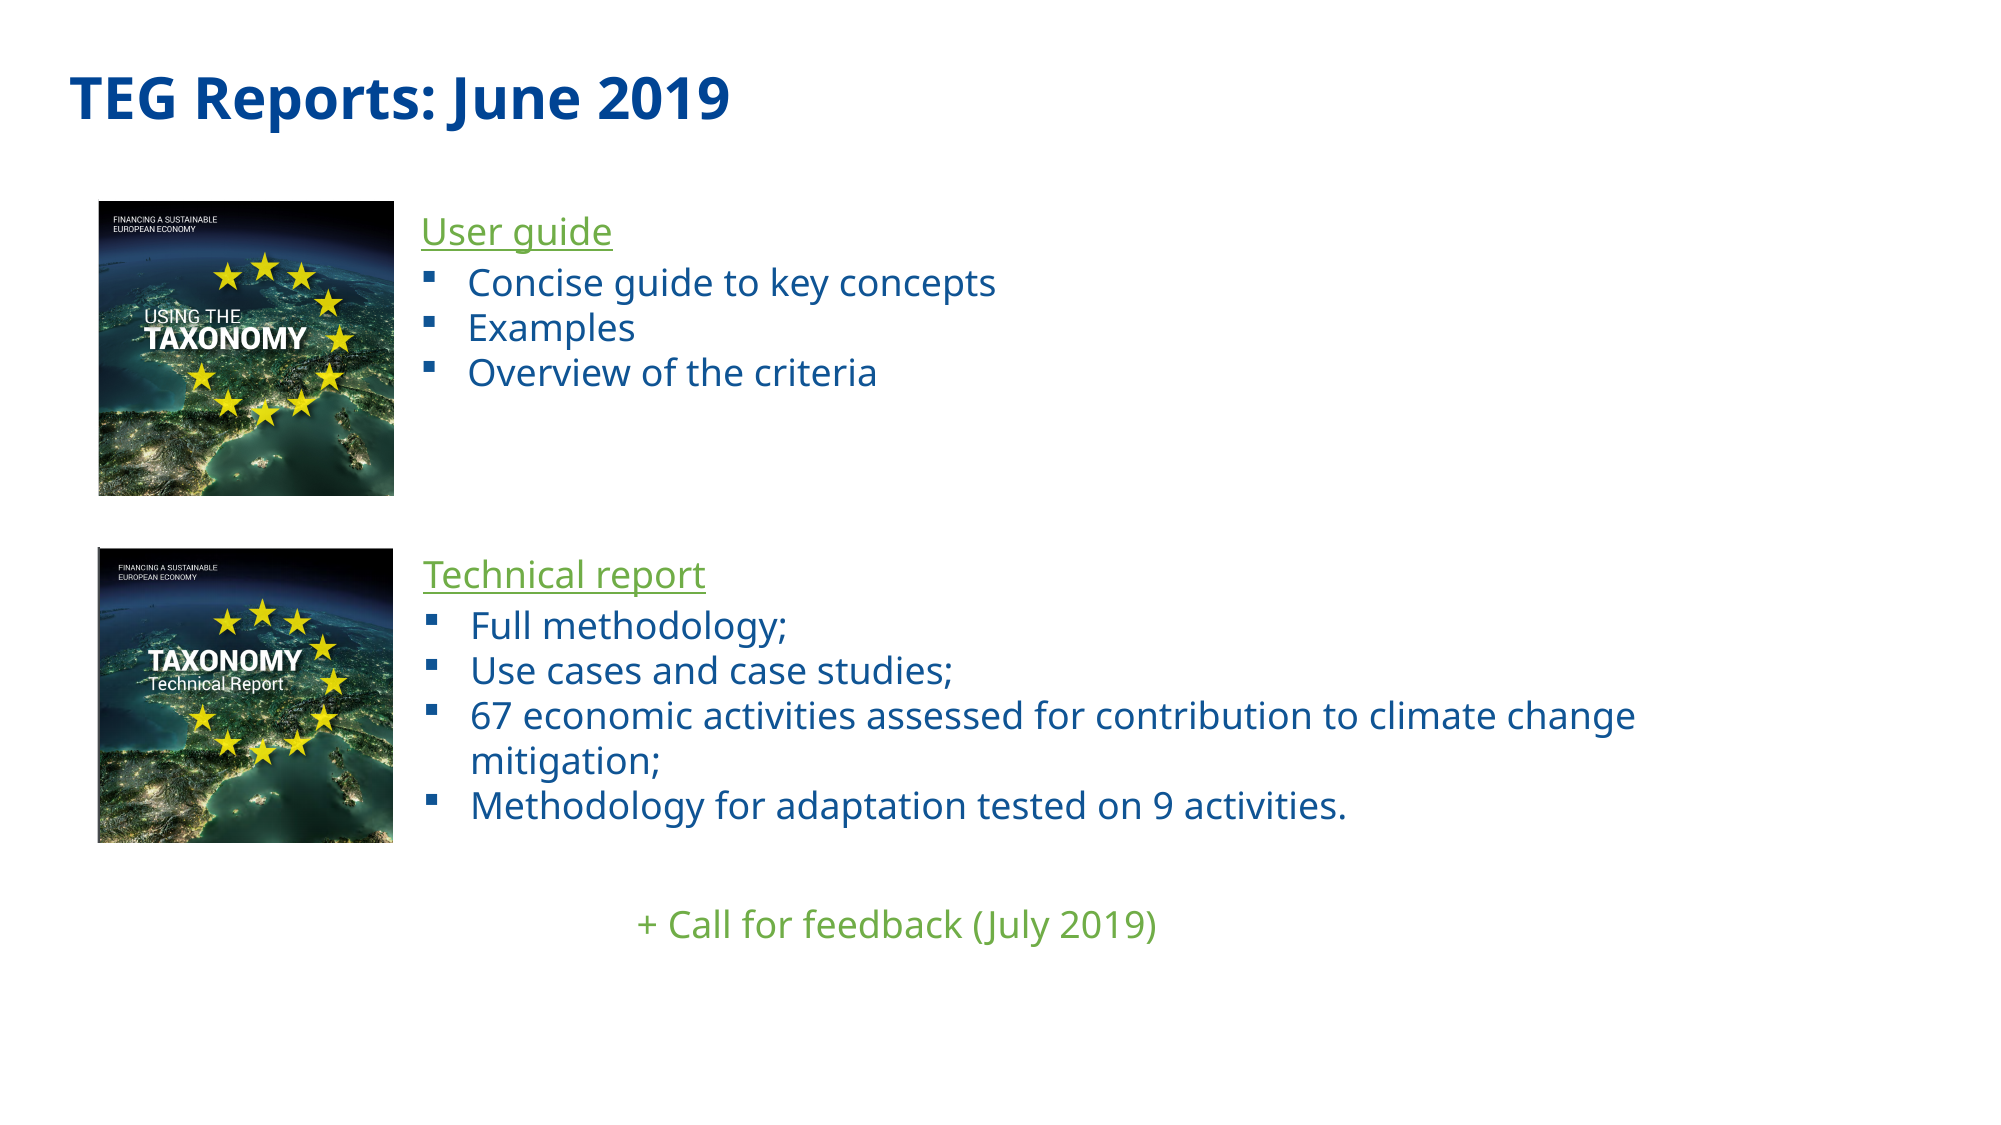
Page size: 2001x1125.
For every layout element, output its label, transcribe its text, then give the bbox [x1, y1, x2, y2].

text_box Technical report Full methodology; Use cases and case studies; 67 economic activities assessed for contribution to climate change mitigation; Methodology for adaptation tested on 9 activities. [408, 543, 1792, 880]
picture [97, 547, 394, 844]
text_box + Call for feedback (July 2019) [621, 893, 1437, 954]
picture [98, 199, 395, 496]
title TEG Reports: June 2019 [54, 42, 1958, 150]
text_box User guide Concise guide to key concepts Examples Overview of the criteria [405, 200, 1367, 402]
